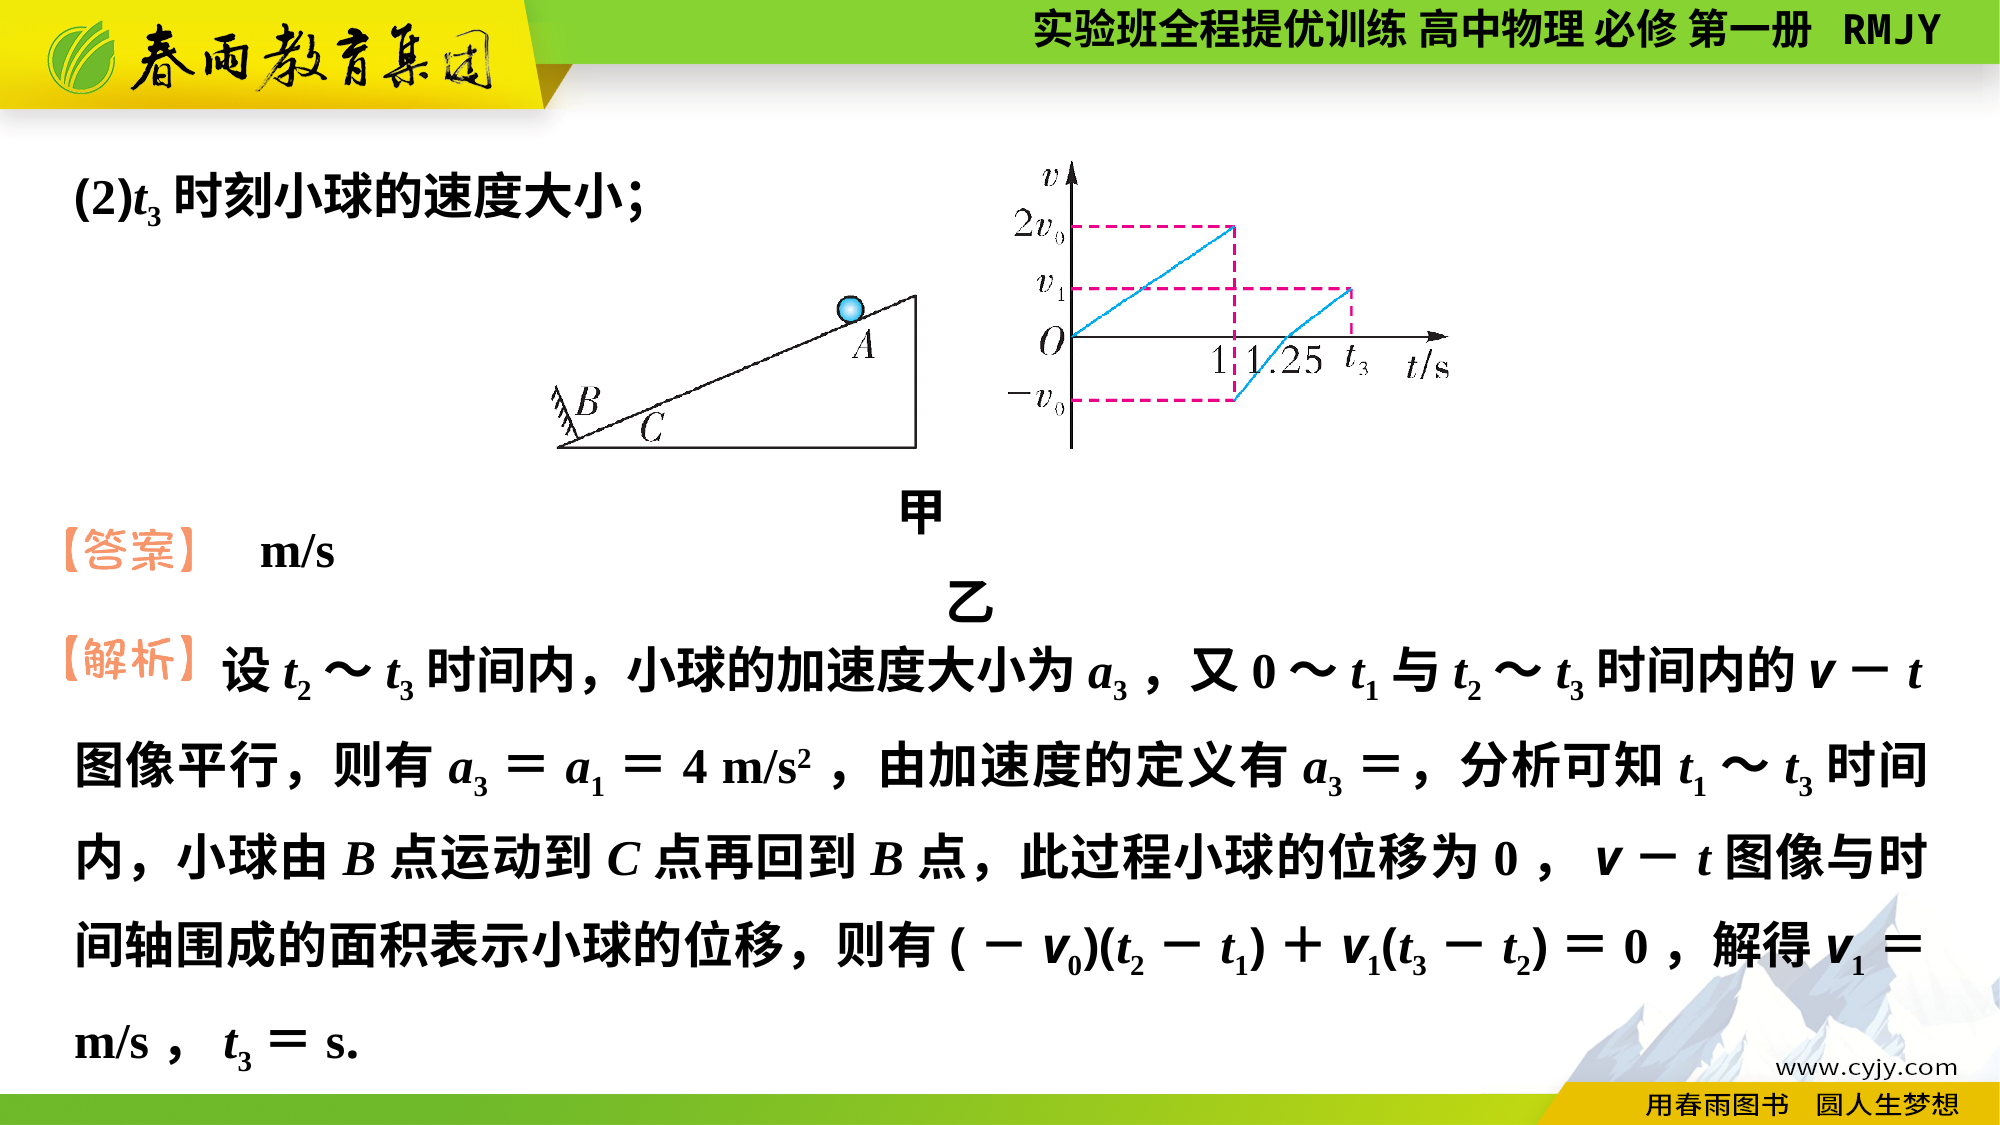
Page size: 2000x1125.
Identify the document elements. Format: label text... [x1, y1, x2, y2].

picture [0, 0, 2000, 1125]
list (2)t3时刻小球的速度大小； [59, 122, 1944, 229]
text_box 甲 乙 [629, 461, 1120, 548]
